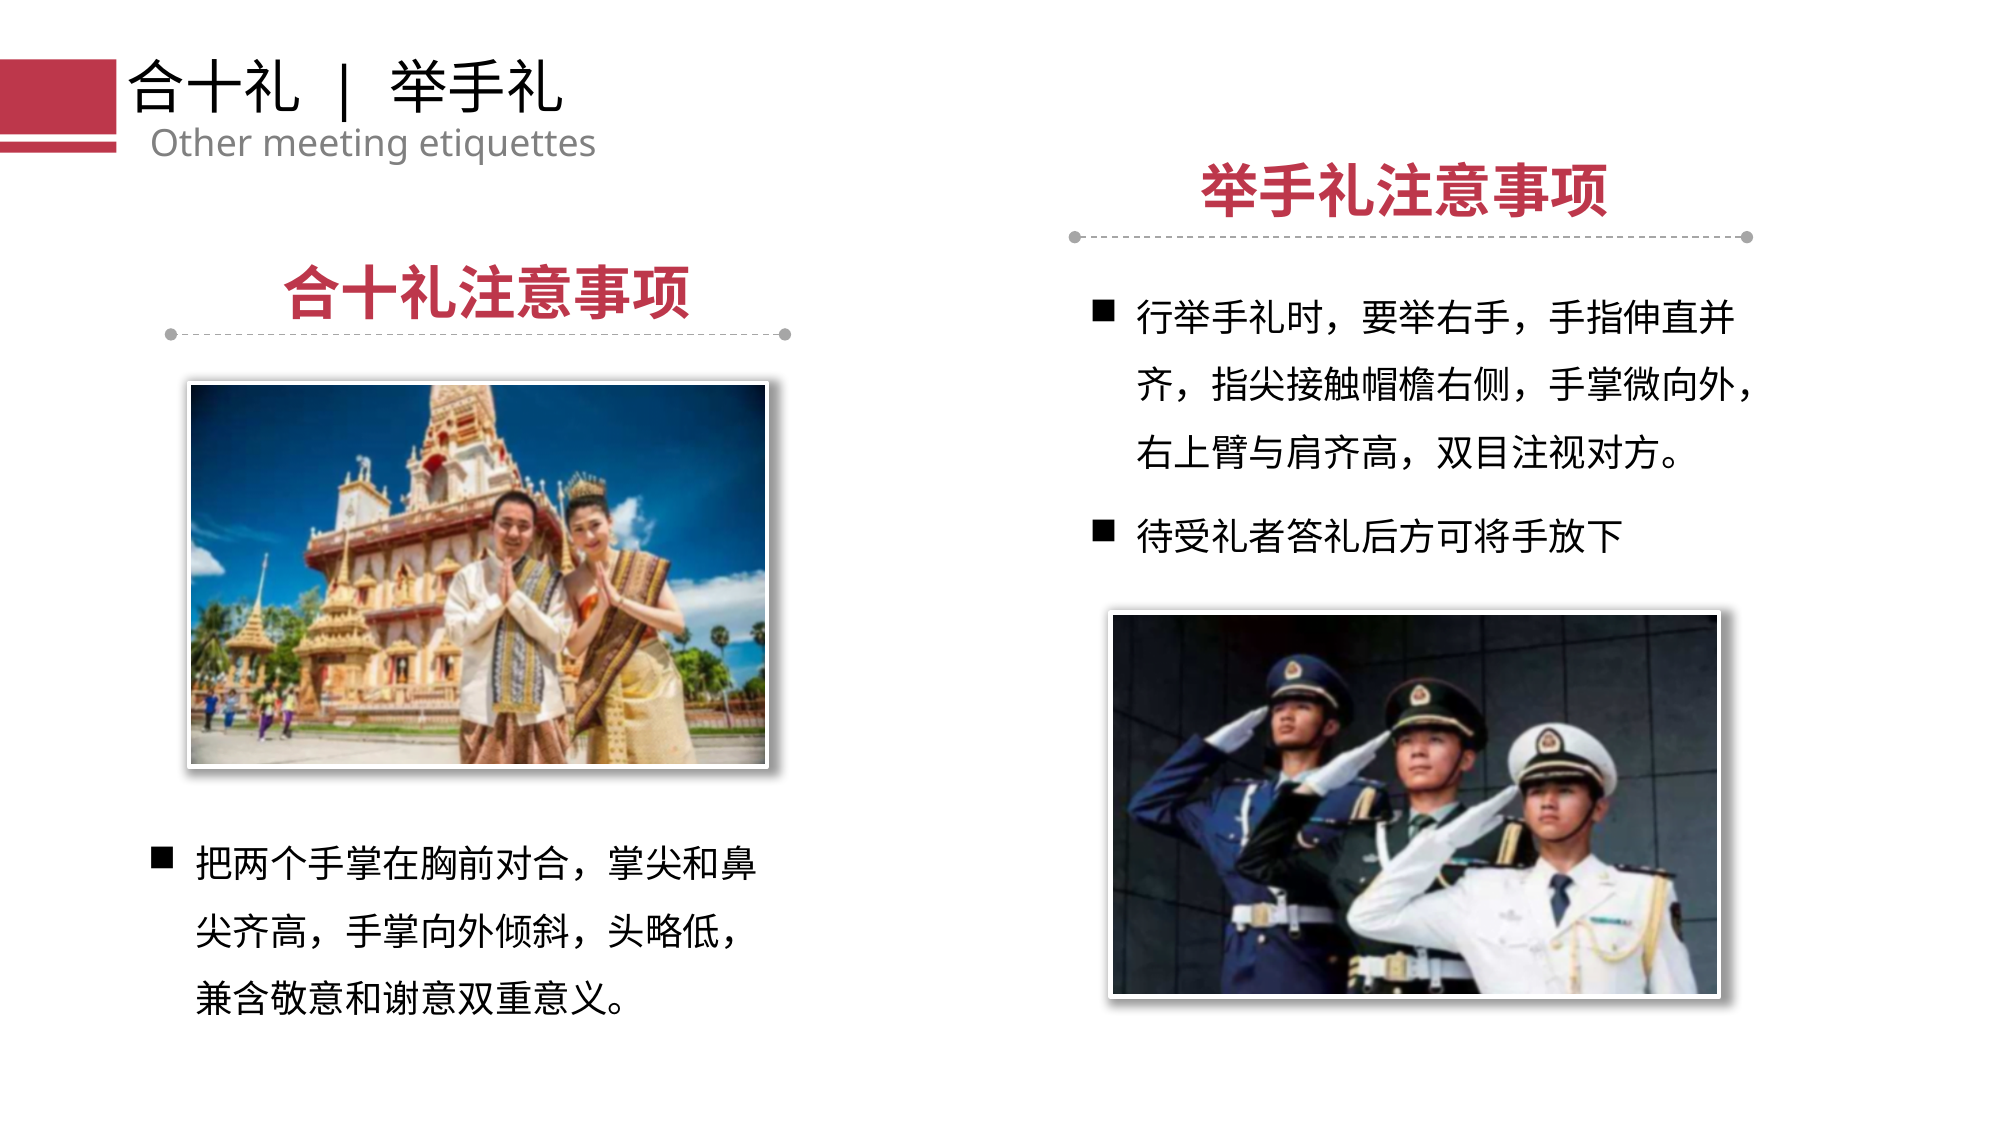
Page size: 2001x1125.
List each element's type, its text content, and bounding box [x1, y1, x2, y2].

text_box 合十礼注意事项 [102, 213, 871, 334]
text_box 举手礼注意事项 [1020, 111, 1789, 232]
text_box 行举手礼时，要举右手，手指伸直并齐，指尖接触帽檐右侧，手掌微向外，右上臂与肩齐高，双目注视对方。 待受礼者答礼后方可将手放下 [1074, 263, 1768, 566]
picture [188, 382, 767, 767]
text_box 把两个手掌在胸前对合，掌尖和鼻尖齐高，手掌向外倾斜，头略低，兼含敬意和谢意双重意义。 [133, 810, 785, 1028]
picture [1110, 612, 1720, 997]
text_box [0, 42, 619, 172]
